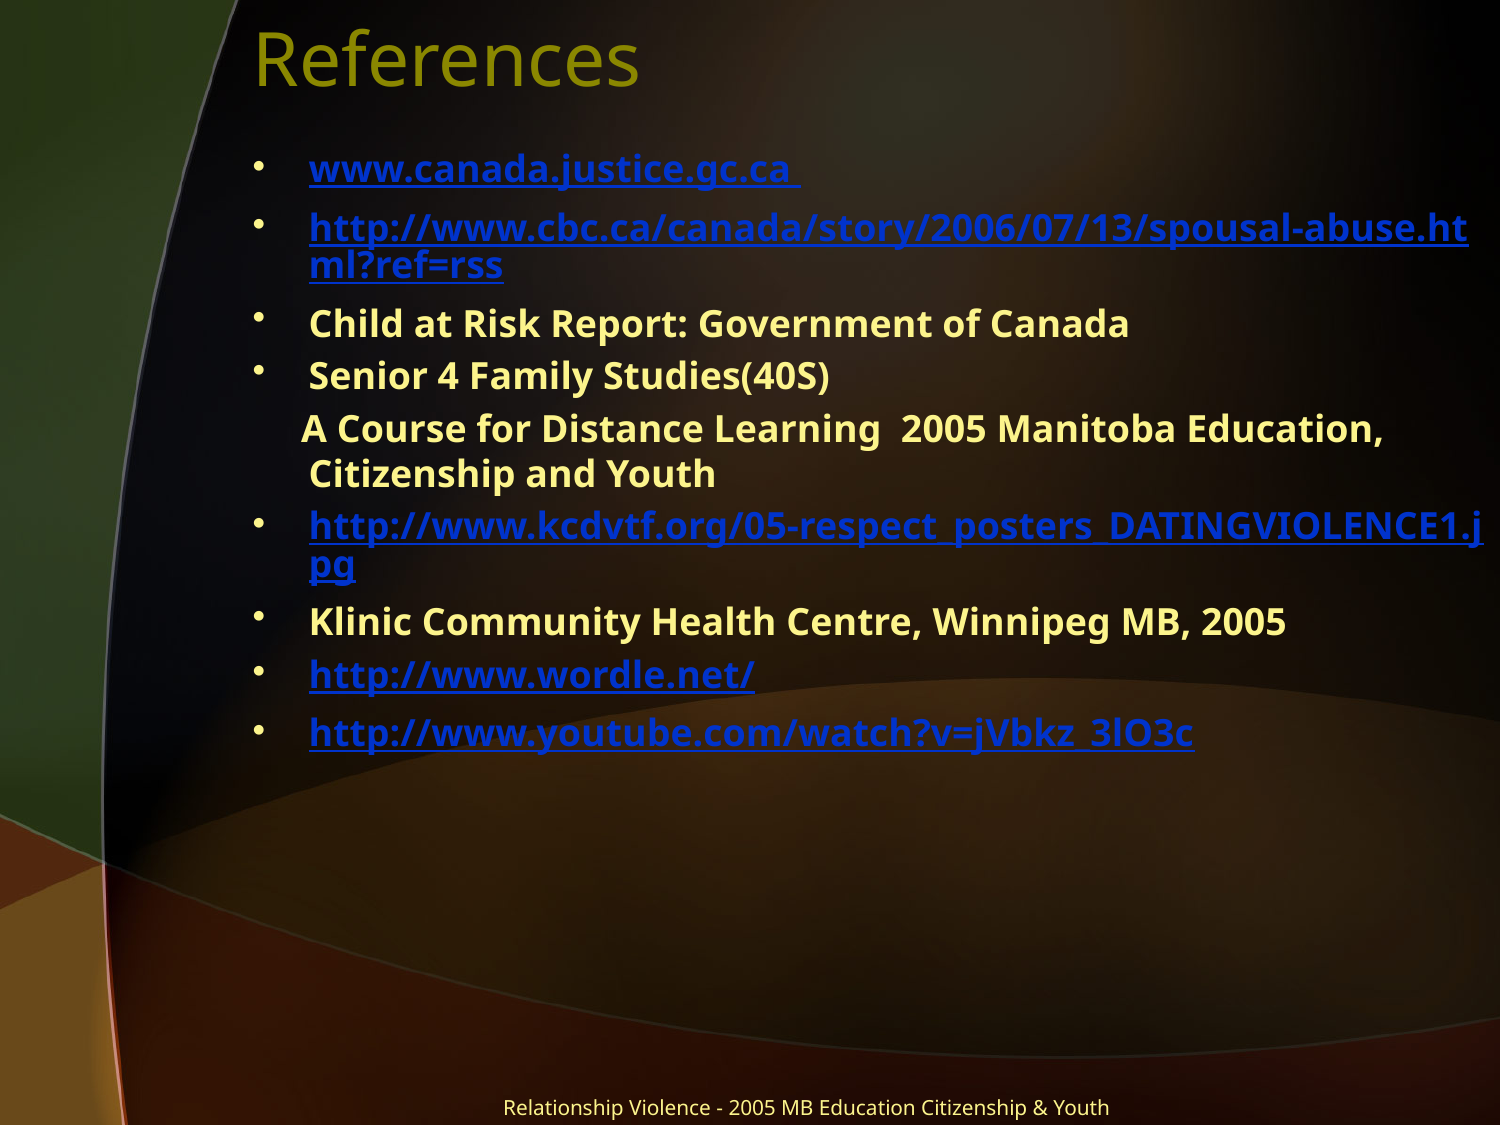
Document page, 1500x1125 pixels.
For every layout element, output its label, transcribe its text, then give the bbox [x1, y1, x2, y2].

title References [237, 0, 1500, 113]
footer Relationship Violence - 2005 MB Education Citizenship & Youth [462, 1087, 1151, 1125]
list www.canada.justice.gc.ca http://www.cbc.ca/canada/story/2006/07/13/spousal-abuse.html?ref=rss Child at Risk Report: Government of Canada Senior 4 Family Studies(40S) A Course for Distance Learning 2005 Manitoba Education, Citizenship and Youth http://www.kcdvtf.org/05-respect_posters_DATINGVIOLENCE1.jpg Klinic Community Health Centre, Winnipeg MB, 2005 http://www.wordle.net/ http://www.youtube.com/watch?v=jVbkz_3lO3c [237, 137, 1500, 1063]
picture [0, 0, 1500, 1125]
